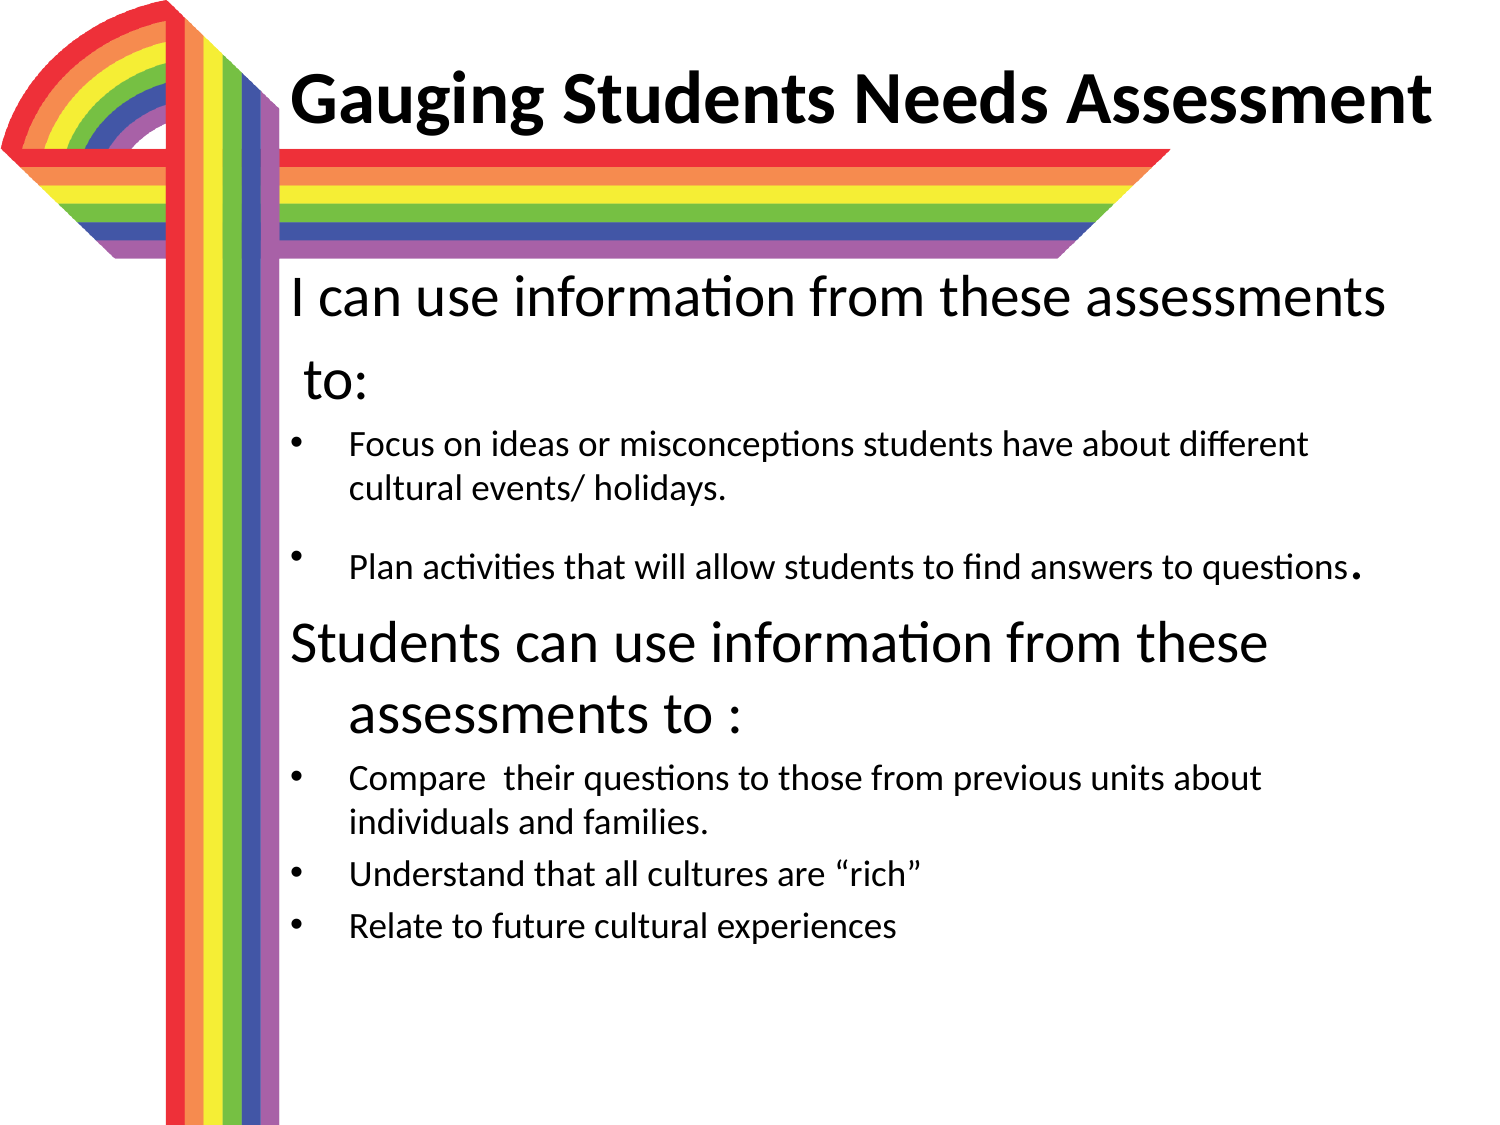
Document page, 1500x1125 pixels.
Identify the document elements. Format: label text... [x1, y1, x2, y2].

picture [0, 0, 1171, 1125]
title Gauging Students Needs Assessment [1171, 0, 1500, 188]
list I can use information from these assessments to: Focus on ideas or misconceptions students have about different cultural events/ holidays. Plan activities that will allow students to find answers to questions. Students can use information from these assessments to : Compare their questions to those from previous units about individuals and families. Understand that all cultures are “rich” Relate to future cultural experiences [1174, 249, 1425, 968]
